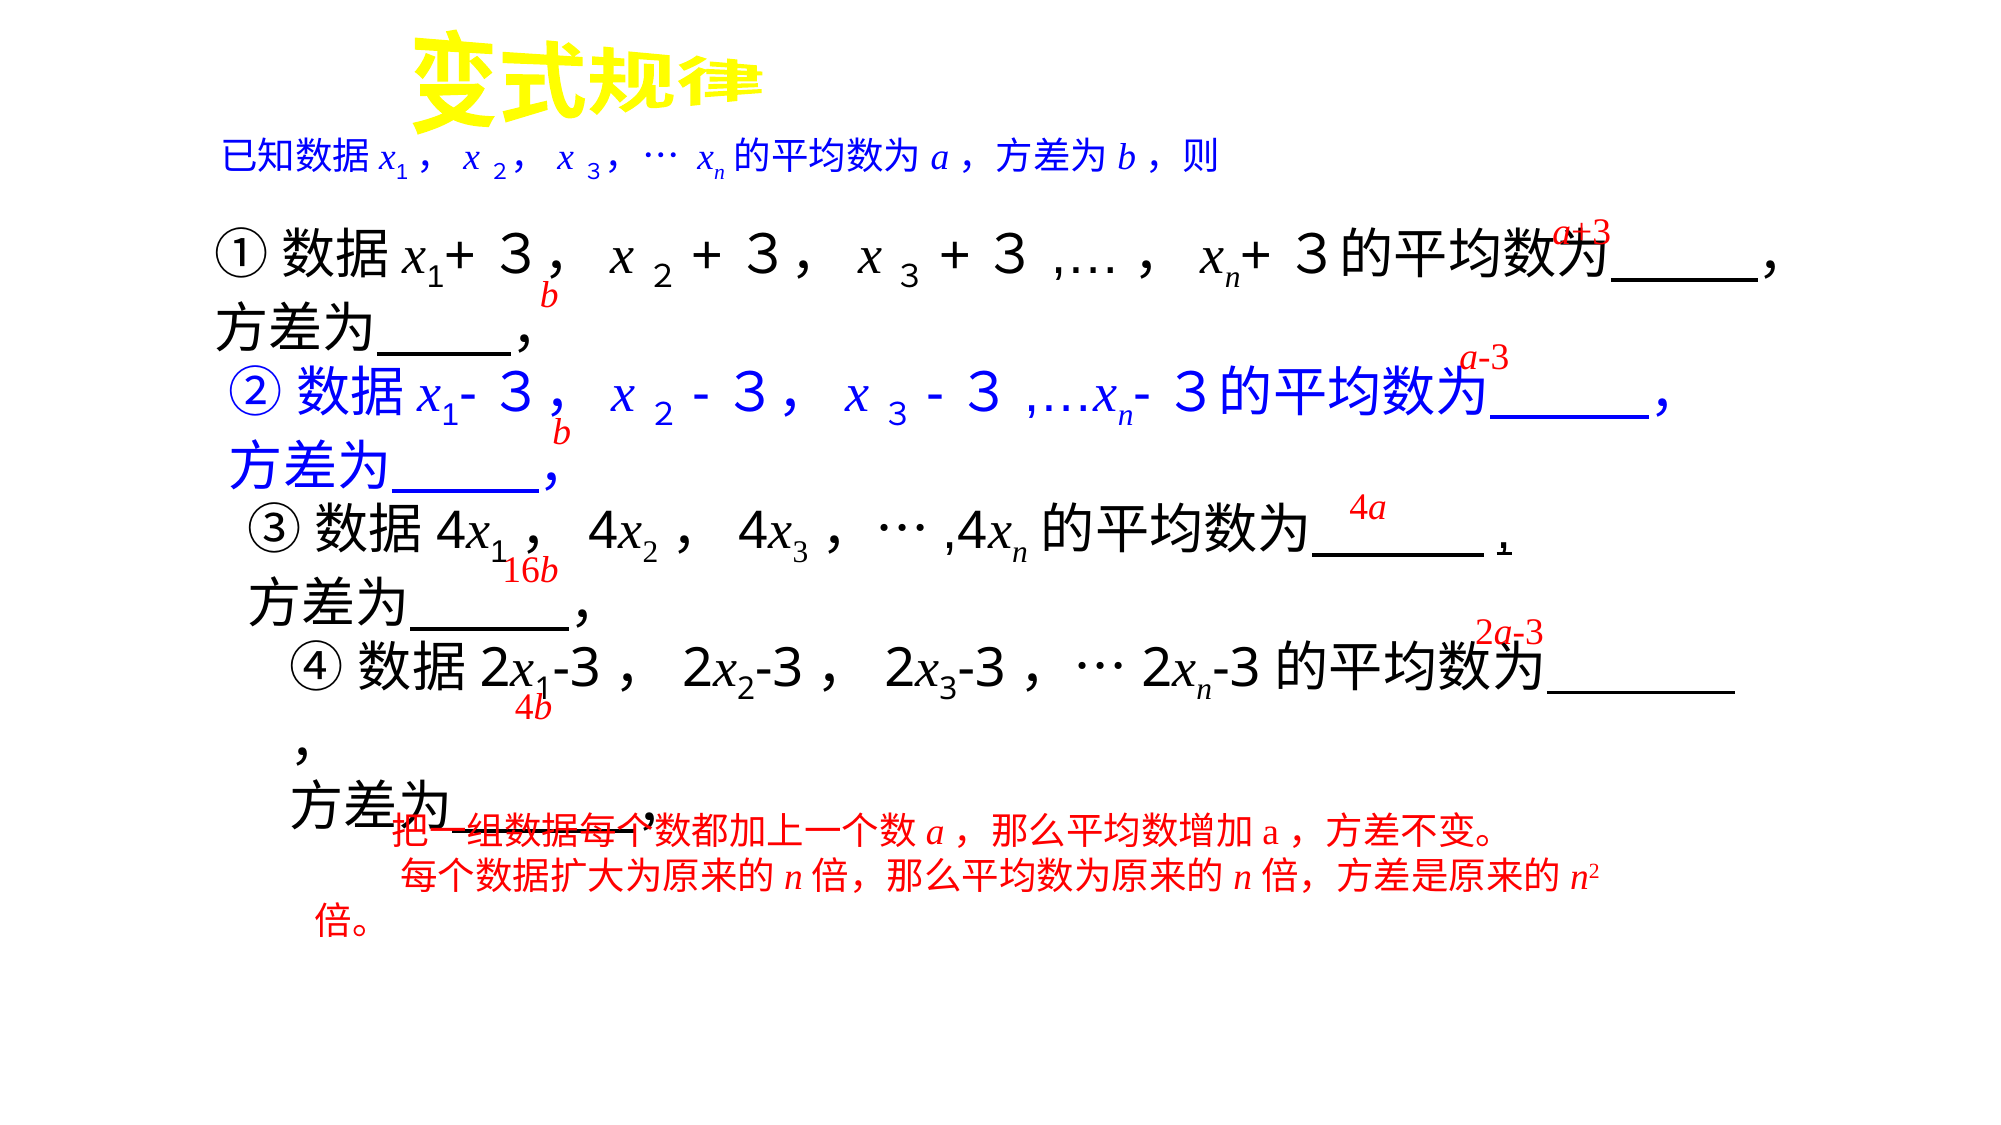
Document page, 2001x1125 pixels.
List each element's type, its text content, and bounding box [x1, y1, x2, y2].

text_box a-3 [1444, 324, 1525, 385]
text_box 16b [487, 537, 625, 598]
text_box 把一组数据每个数都加上一个数a，那么平均数增加a，方差不变。 每个数据扩大为原来的n倍，那么平均数为原来的n倍，方差是原来的n2倍。 [300, 799, 1625, 950]
text_box 2a-3 [1460, 599, 1559, 660]
text_box ①数据x1+３，x２+３，x３+３,…，xn+３的平均数为 ， 方差为 ， [199, 212, 1827, 367]
text_box ③数据4x1，4x2，4x3，…,4xn的平均数为 , 方差为 ， [232, 487, 1527, 642]
text_box ②数据x1-３，x２-３，x３-３,…xn-３的平均数为 ， 方差为 ， [214, 349, 1719, 504]
text_box b [537, 399, 592, 460]
text_box a+3 [1537, 199, 1627, 260]
text_box 4b [499, 674, 638, 735]
text_box b [525, 262, 586, 323]
text_box 4a [1334, 474, 1402, 535]
text_box ④数据2x1-3，2x2-3，2x3-3，…2xn-3的平均数为 ， 方差为 ， [275, 624, 1750, 844]
text_box 已知数据x1，x２，x３，… xn的平均数为a，方差为b，则 [205, 124, 1235, 191]
